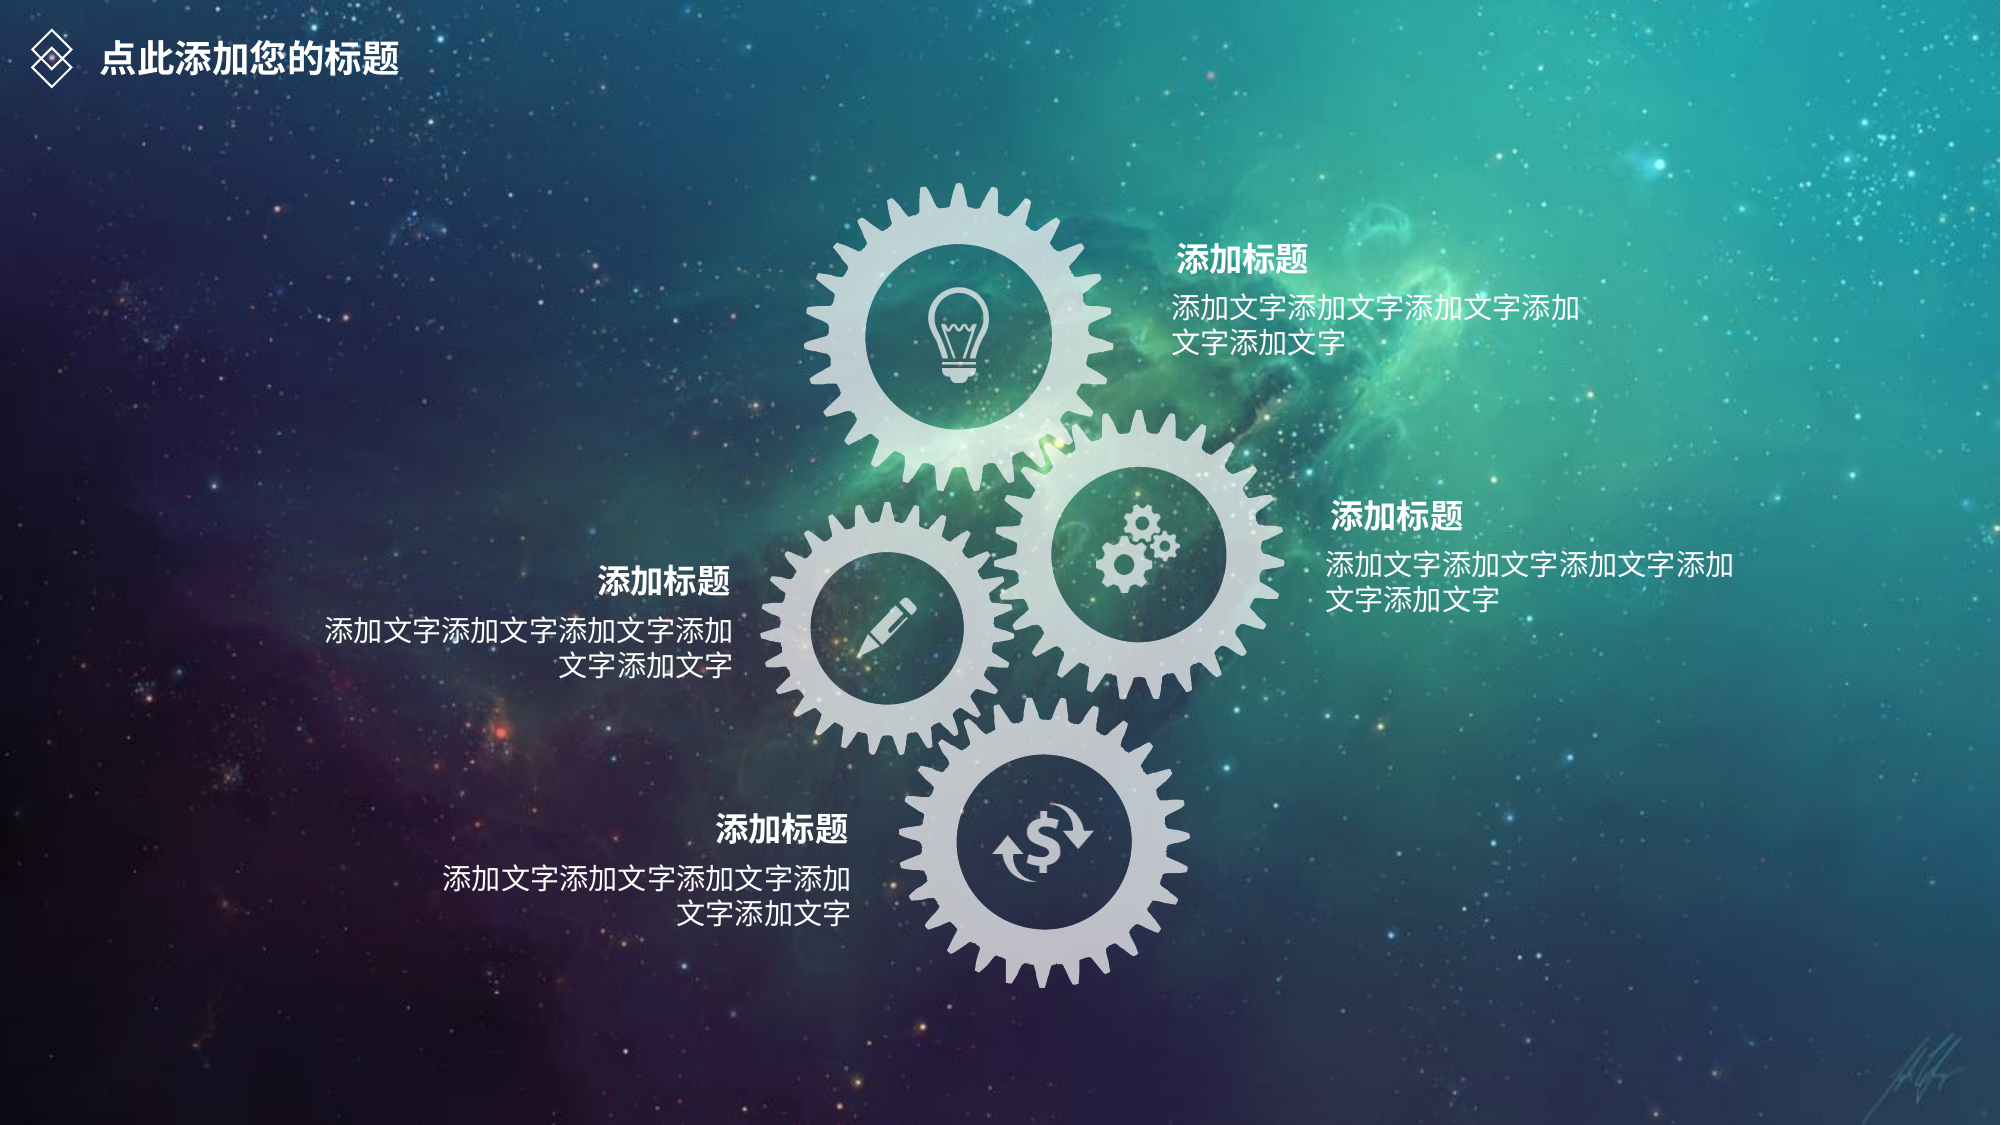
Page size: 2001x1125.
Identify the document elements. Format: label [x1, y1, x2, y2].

text_box [296, 552, 749, 691]
text_box [1155, 230, 1609, 369]
text_box [32, 29, 72, 88]
picture [0, 0, 2000, 1125]
text_box [414, 800, 867, 939]
text_box [1310, 487, 1763, 626]
